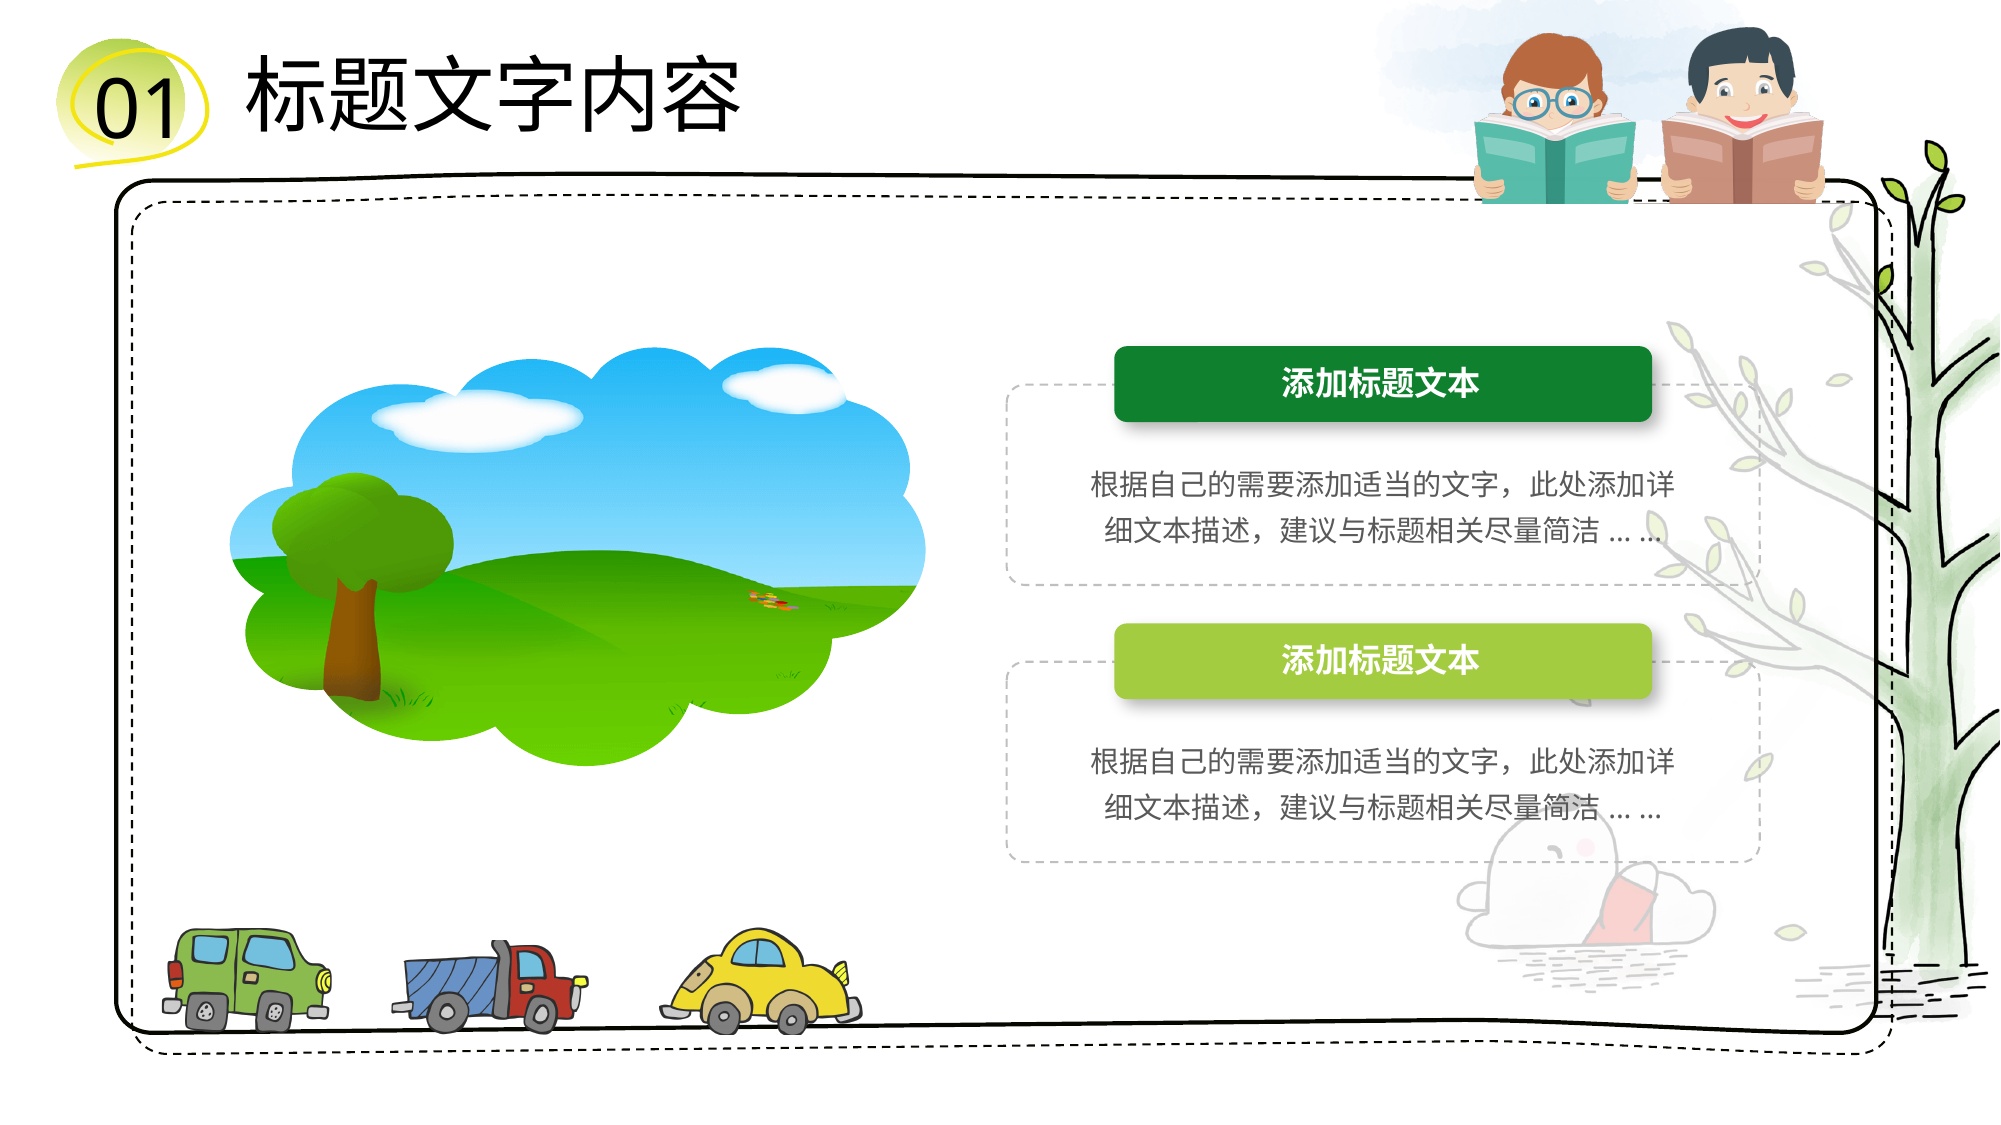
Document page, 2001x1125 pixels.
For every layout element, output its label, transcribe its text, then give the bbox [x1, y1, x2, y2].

text_box [1005, 383, 1761, 587]
text_box 根据自己的需要添加适当的文字，此处添加详细文本描述，建议与标题相关尽量简洁... ... [1061, 725, 1705, 832]
picture [161, 928, 346, 1040]
picture [384, 940, 591, 1053]
text_box 01 [78, 47, 203, 163]
picture [659, 922, 869, 1035]
text_box 标题文字内容 [229, 34, 812, 150]
text_box [1113, 622, 1654, 701]
text_box 根据自己的需要添加适当的文字，此处添加详细文本描述，建议与标题相关尽量简洁... ... [1061, 448, 1705, 555]
text_box [1005, 660, 1761, 864]
picture [1367, 0, 2000, 1125]
text_box 添加标题文本 [1152, 631, 1612, 687]
text_box [228, 346, 927, 768]
text_box 添加标题文本 [1152, 354, 1612, 409]
text_box [1113, 345, 1654, 424]
